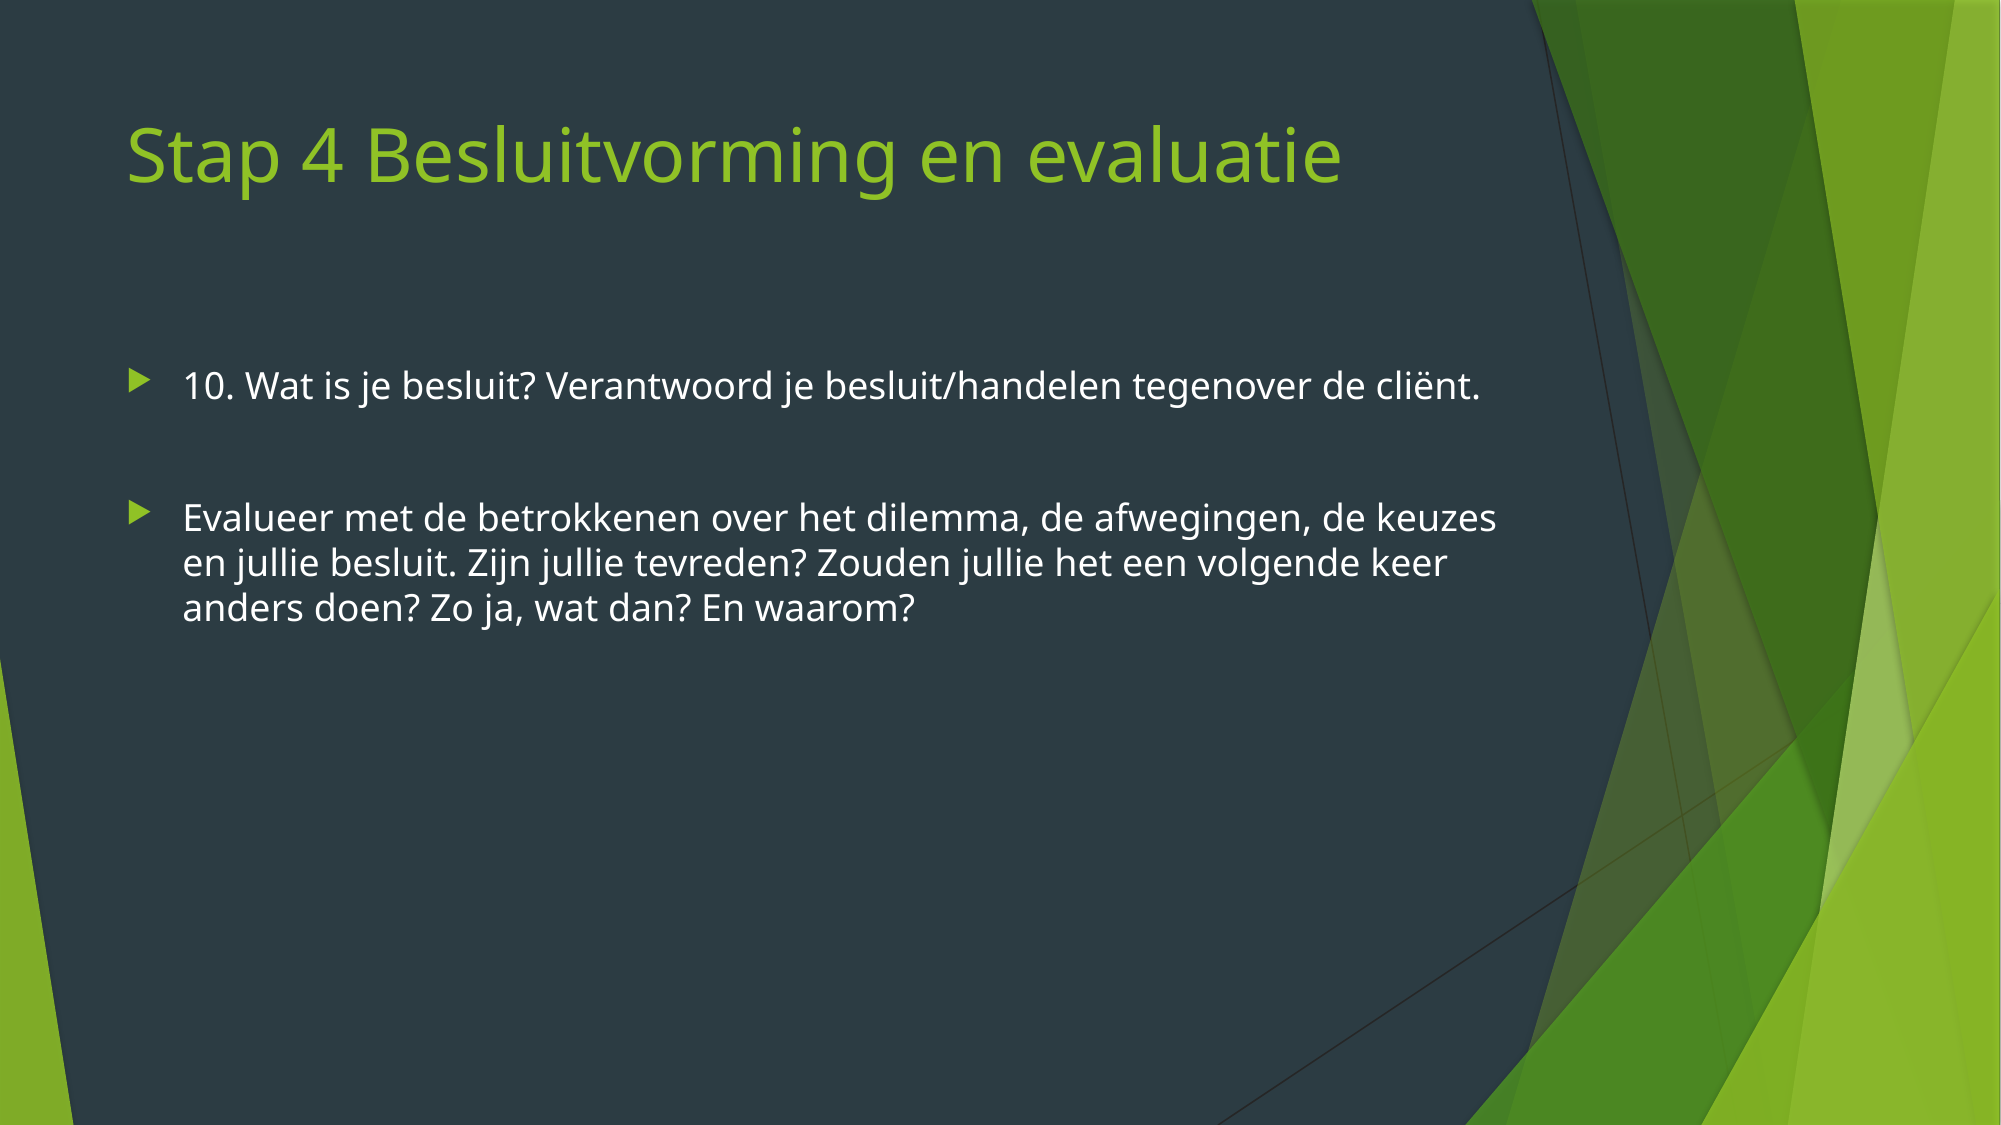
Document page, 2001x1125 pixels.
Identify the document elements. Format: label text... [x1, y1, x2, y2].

title Stap 4 Besluitvorming en evaluatie [111, 99, 1522, 317]
list 10. Wat is je besluit? Verantwoord je besluit/handelen tegenover de cliënt. Evalueer met de betrokkenen over het dilemma, de afwegingen, de keuzes en jullie besluit. Zijn jullie tevreden? Zouden jullie het een volgende keer anders doen? Zo ja, wat dan? En waarom? [111, 354, 1522, 992]
